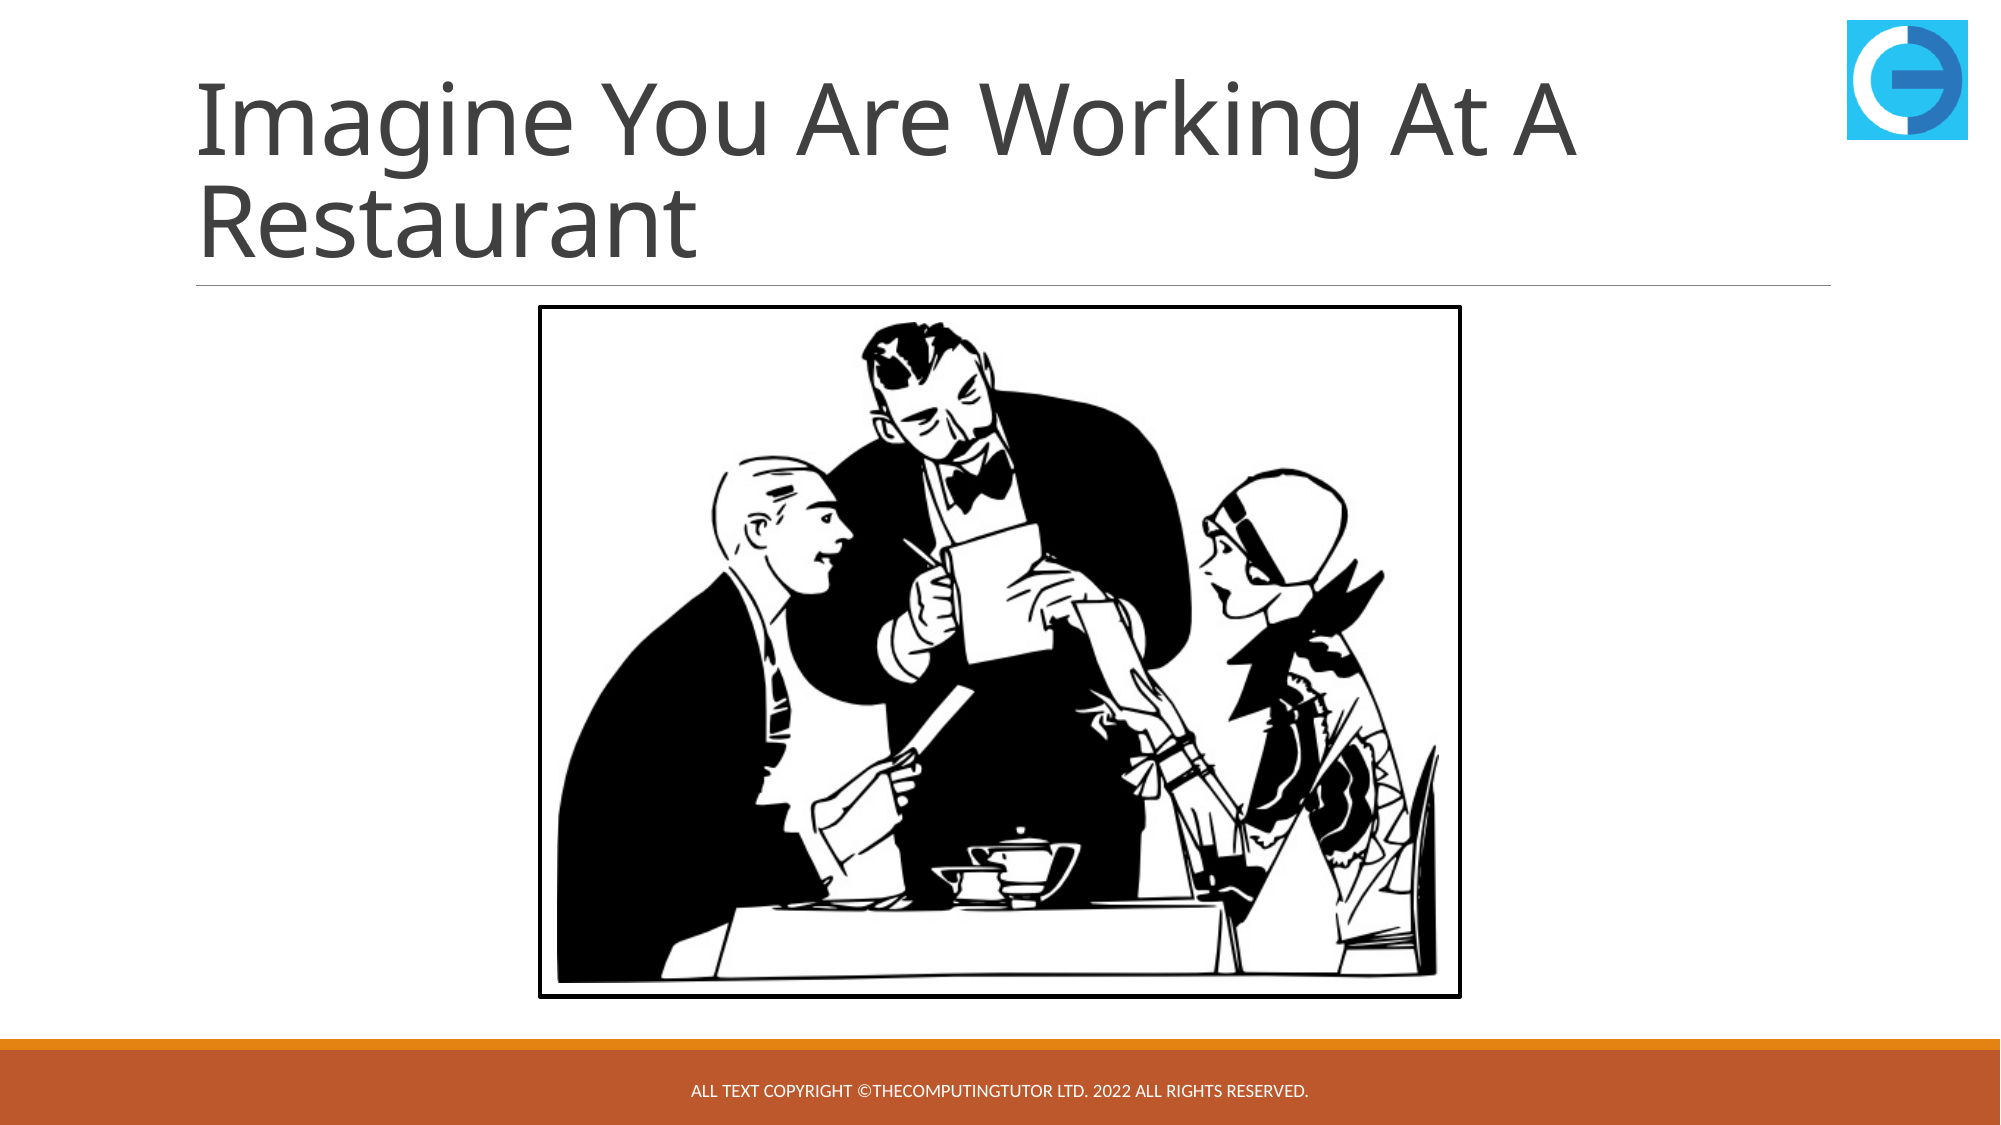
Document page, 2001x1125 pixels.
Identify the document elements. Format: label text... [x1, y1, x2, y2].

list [541, 308, 1459, 995]
picture [1847, 20, 1968, 140]
footer All text copyright ©TheComputingTutor Ltd. 2022 All rights Reserved. [604, 1059, 1396, 1120]
title Imagine You Are Working At A Restaurant [180, 47, 1830, 285]
